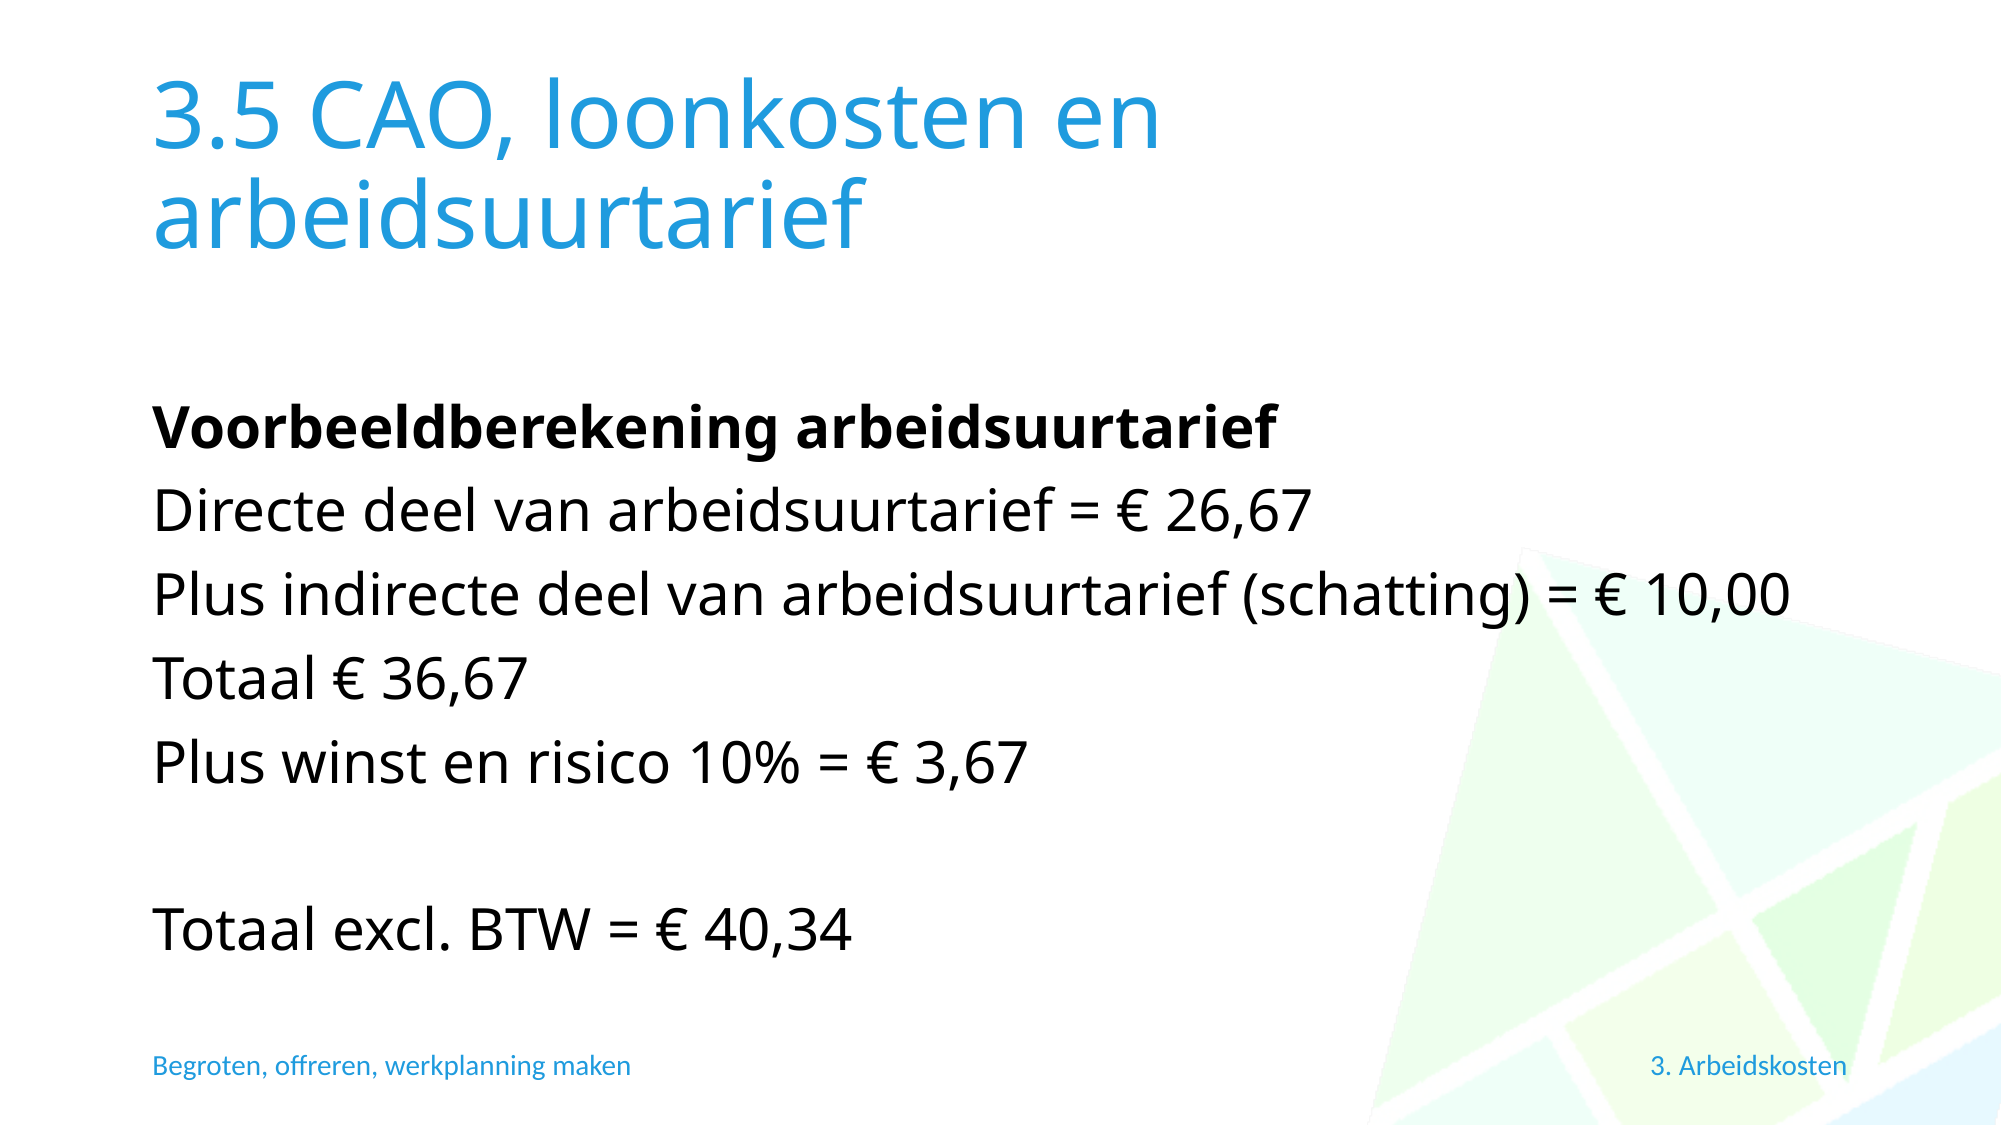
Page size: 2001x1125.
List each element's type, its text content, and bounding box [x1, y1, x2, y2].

list Voorbeeldberekening arbeidsuurtarief Directe deel van arbeidsuurtarief = € 26,67 Plus indirecte deel van arbeidsuurtarief (schatting) = € 10,00 Totaal € 36,67 Plus winst en risico 10% = € 3,67 Totaal excl. BTW = € 40,34 [137, 299, 1863, 1014]
list 3. Arbeidskosten [1412, 1042, 1863, 1103]
title 3.5 CAO, loonkosten en arbeidsuurtarief [137, 59, 1863, 278]
list Begroten, offreren, werkplanning maken [137, 1042, 664, 1087]
